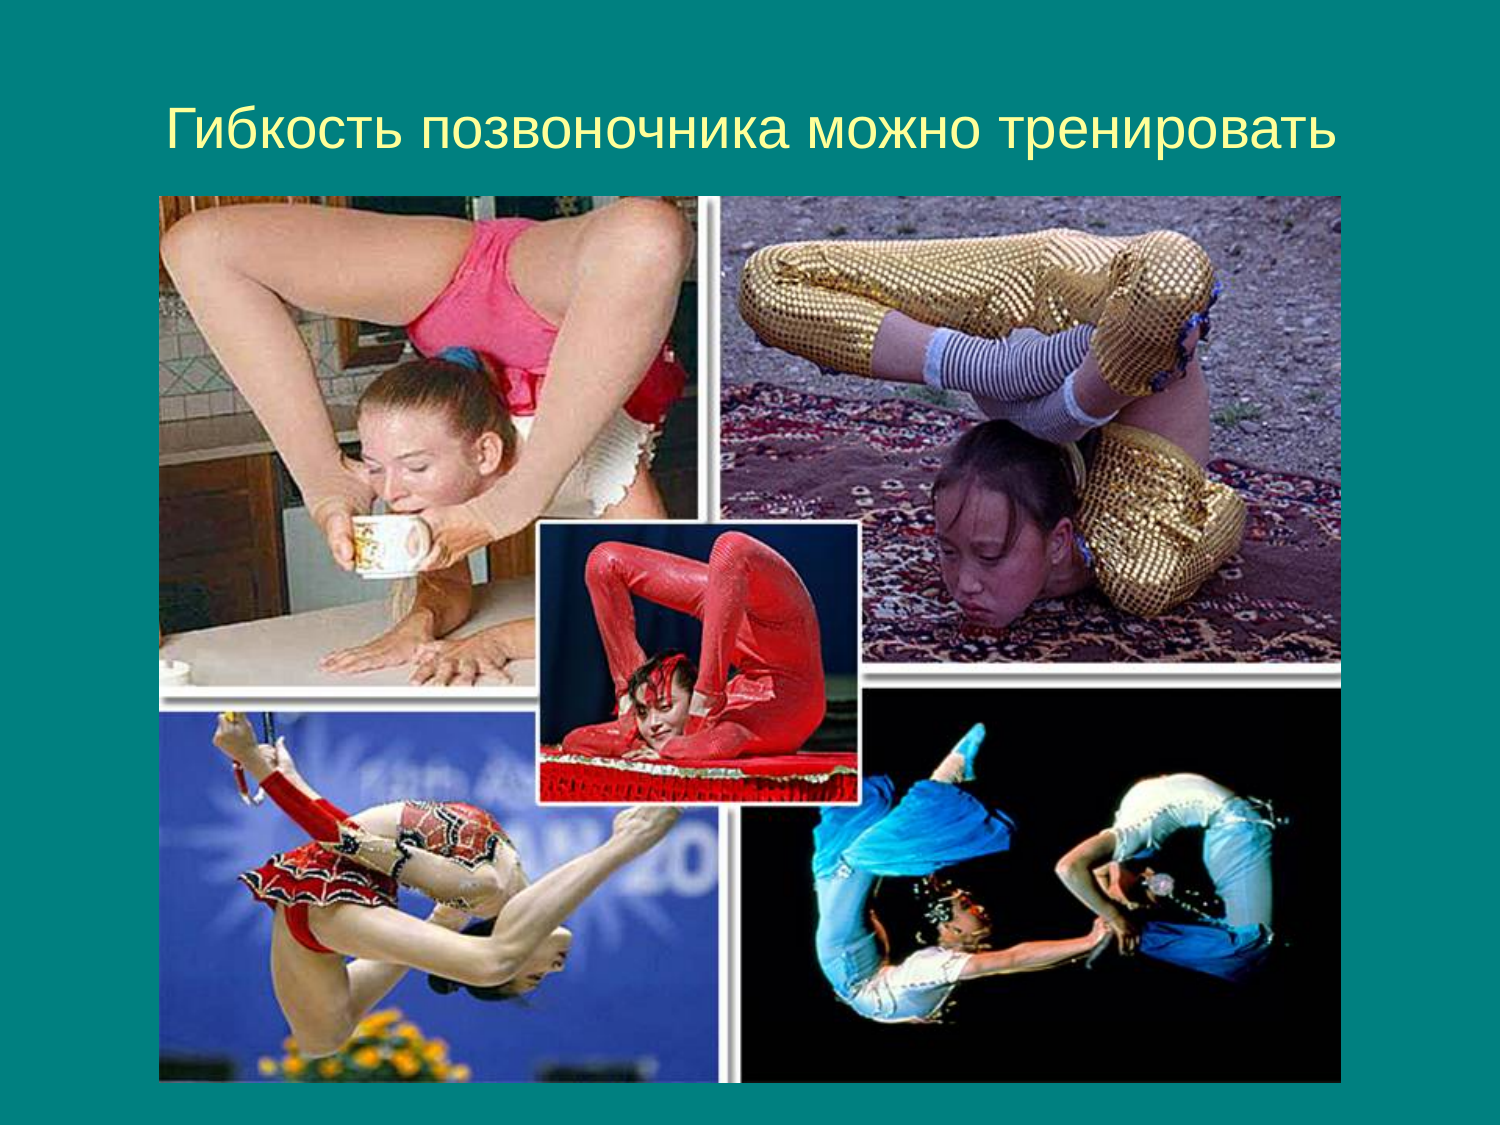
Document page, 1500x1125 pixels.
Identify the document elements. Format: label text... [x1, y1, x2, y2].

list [159, 196, 1341, 1083]
title Гибкость позвоночника можно тренировать [76, 66, 1428, 185]
